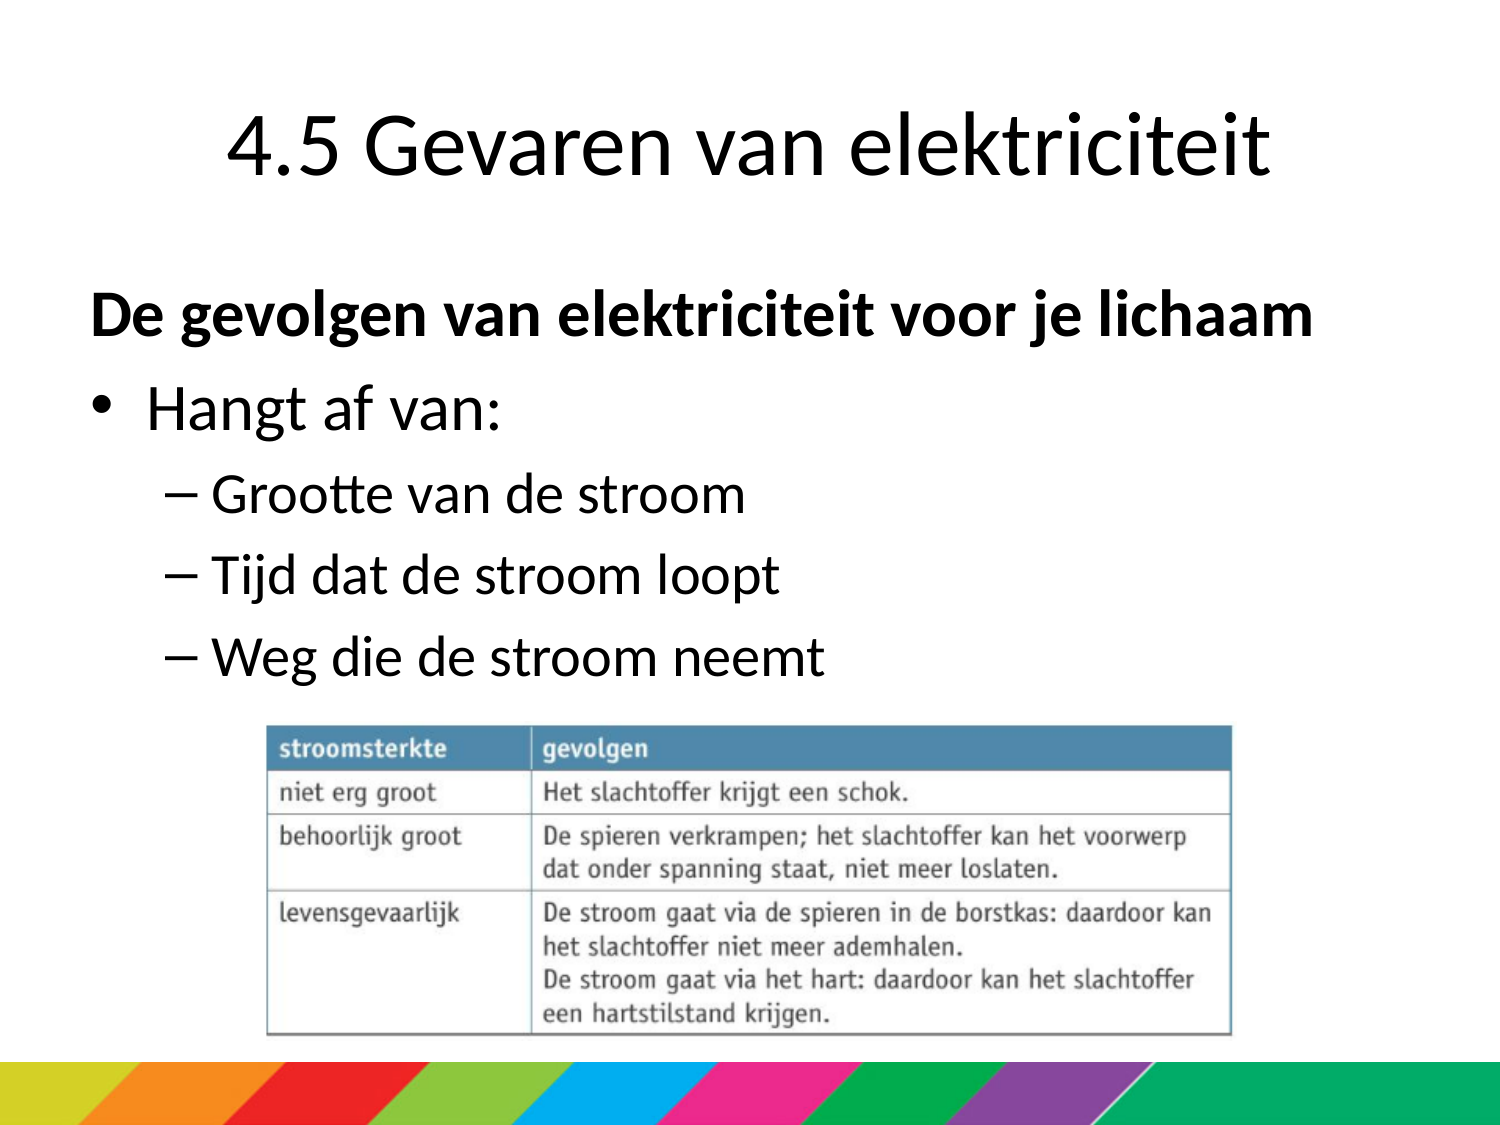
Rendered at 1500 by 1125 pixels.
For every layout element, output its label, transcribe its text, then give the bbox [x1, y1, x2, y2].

list De gevolgen van elektriciteit voor je lichaam Hangt af van: Grootte van de stroom Tijd dat de stroom loopt Weg die de stroom neemt [75, 262, 1425, 1005]
title 4.5 Gevaren van elektriciteit [75, 45, 1425, 233]
picture [656, 1062, 1500, 1125]
picture [262, 721, 1237, 1041]
picture [0, 1062, 574, 1125]
